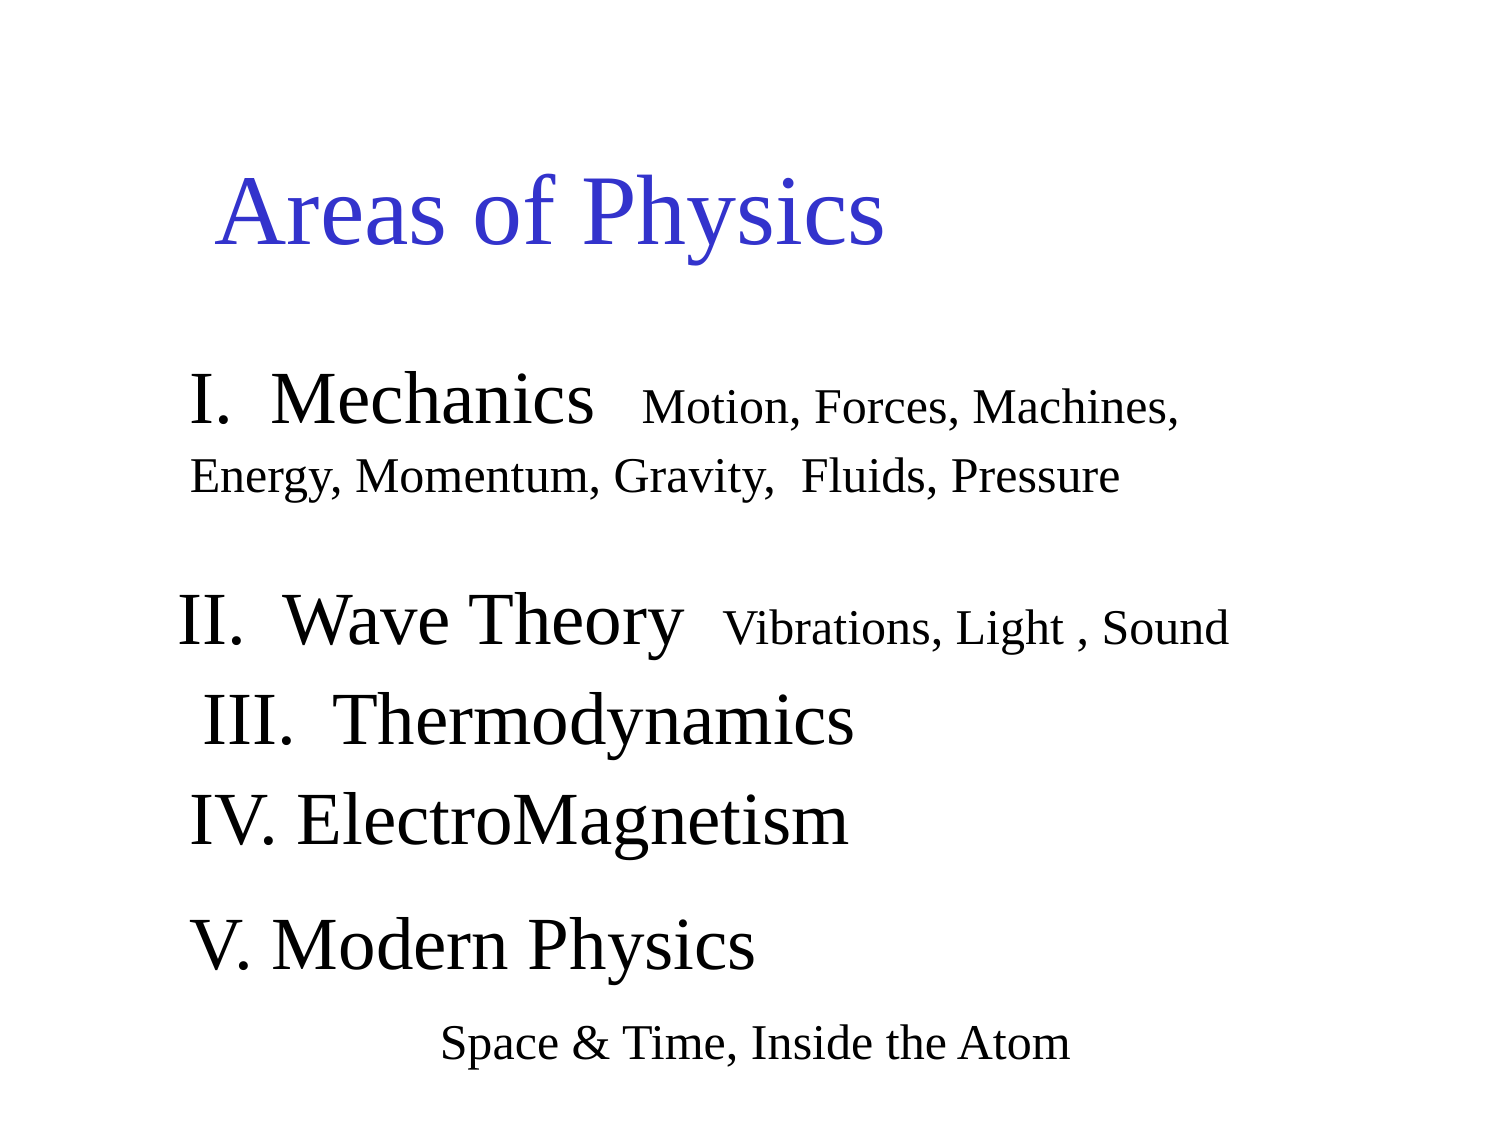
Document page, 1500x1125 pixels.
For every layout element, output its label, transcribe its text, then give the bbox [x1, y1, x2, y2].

text_box III. Thermodynamics [187, 662, 1275, 768]
text_box Areas of Physics [200, 137, 1150, 273]
text_box IV. ElectroMagnetism [174, 762, 963, 868]
text_box II. Wave Theory Vibrations, Light , Sound [162, 562, 1375, 668]
text_box I. Mechanics Motion, Forces, Machines, Energy, Momentum, Gravity, Fluids, Pressure [174, 324, 1250, 510]
text_box V. Modern Physics Space & Time, Inside the Atom [174, 887, 1188, 1078]
